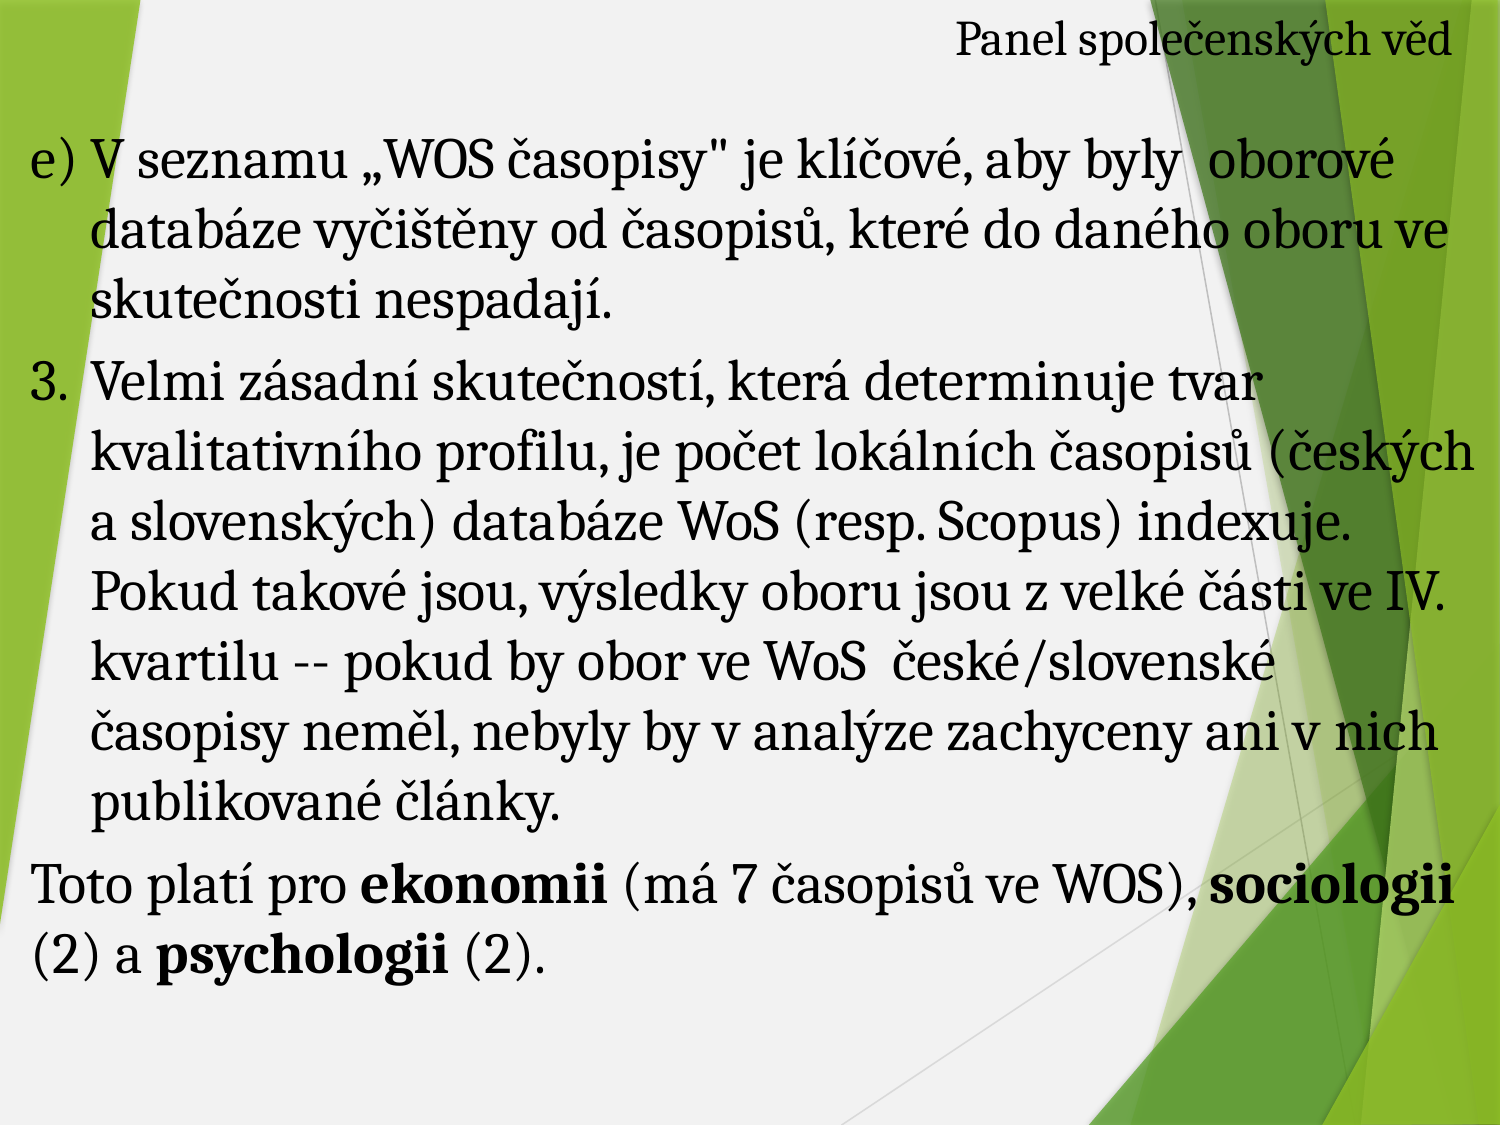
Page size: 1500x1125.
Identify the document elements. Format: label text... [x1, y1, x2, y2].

text_box Panel společenských věd [915, 0, 1494, 74]
subtitle V seznamu „WOS časopisy" je klíčové, aby byly oborové databáze vyčištěny od časopisů, které do daného oboru ve skutečnosti nespadají. Velmi zásadní skutečností, která determinuje tvar kvalitativního profilu, je počet lokálních časopisů (českých a slovenských) databáze WoS (resp. Scopus) indexuje. Pokud takové jsou, výsledky oboru jsou z velké části ve IV. kvartilu -- pokud by obor ve WoS české/slovenské časopisy neměl, nebyly by v analýze zachyceny ani v nich publikované články. Toto platí pro ekonomii (má 7 časopisů ve WOS), sociologii (2) a psychologii (2). [15, 112, 1493, 1125]
